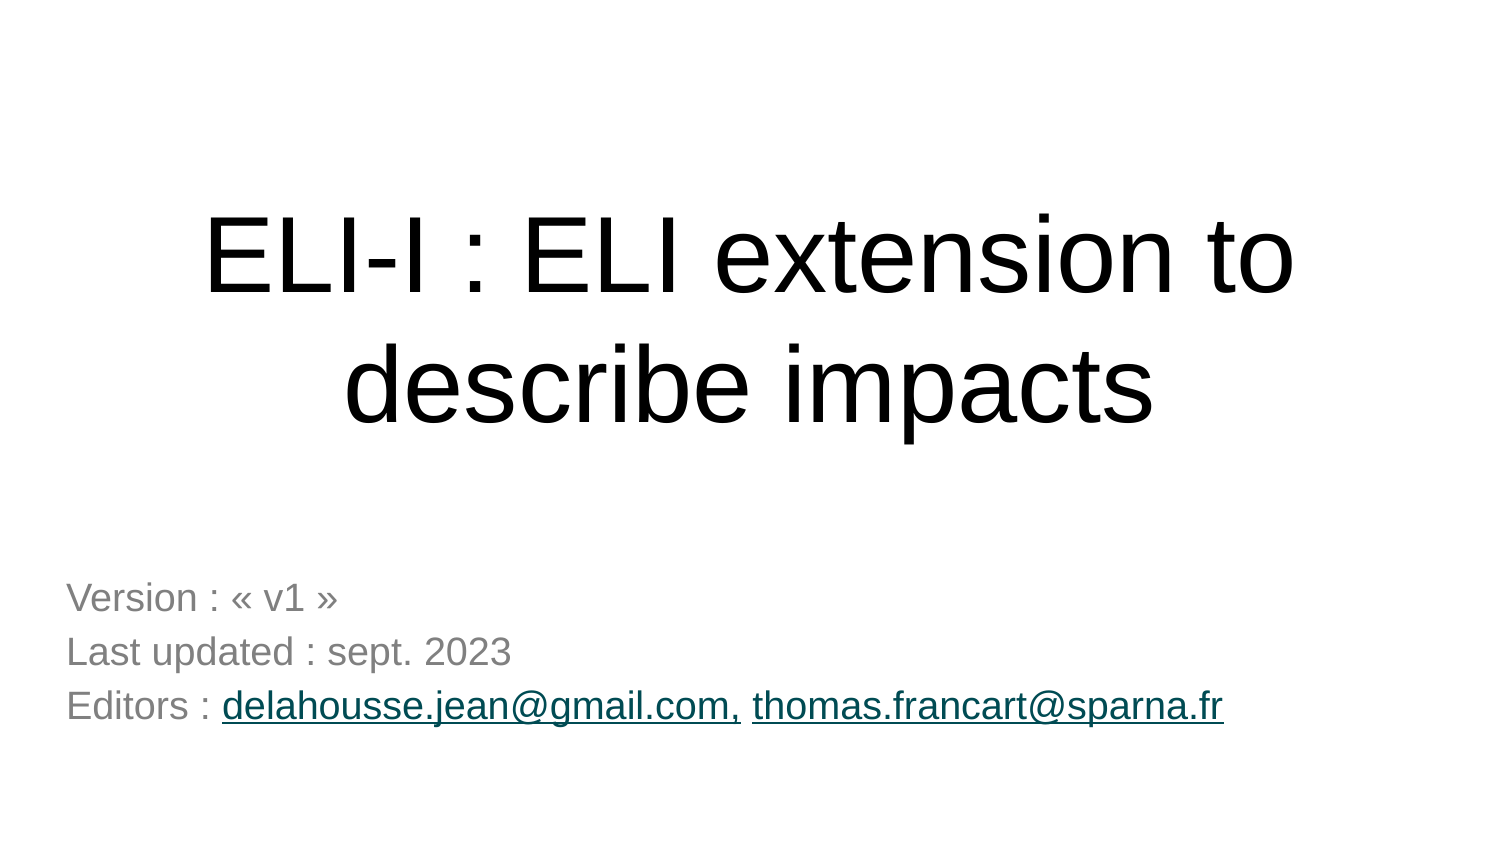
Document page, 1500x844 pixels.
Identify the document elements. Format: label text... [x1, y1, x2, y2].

title ELI-I : ELI extension to describe impacts [51, 122, 1449, 459]
subtitle Version : « v1 » Last updated : sept. 2023 Editors : delahousse.jean@gmail.com, thomas.francart@sparna.fr [51, 464, 1449, 750]
